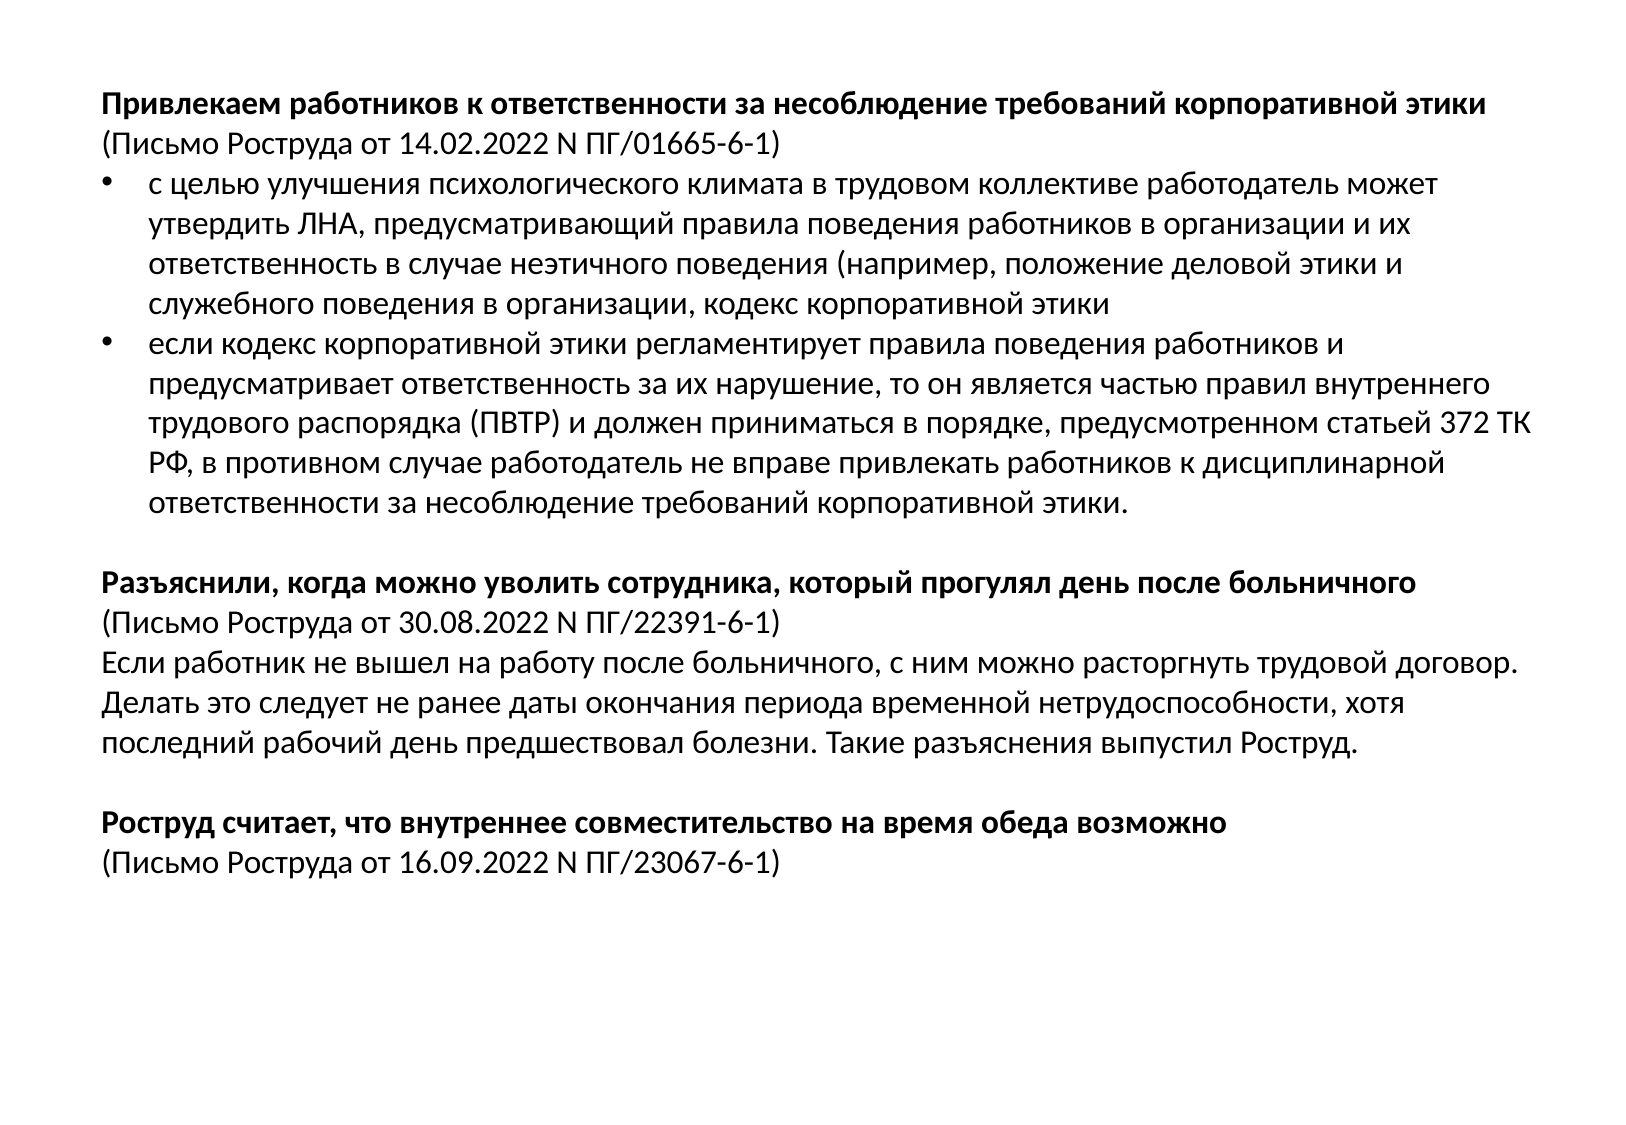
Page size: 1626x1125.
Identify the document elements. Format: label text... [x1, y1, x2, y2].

text_box Привлекаем работников к ответственности за несоблюдение требований корпоративной этики (Письмо Роструда от 14.02.2022 N ПГ/01665-6-1) с целью улучшения психологического климата в трудовом коллективе работодатель может утвердить ЛНА, предусматривающий правила поведения работников в организации и их ответственность в случае неэтичного поведения (например, положение деловой этики и служебного поведения в организации, кодекс корпоративной этики если кодекс корпоративной этики регламентирует правила поведения работников и предусматривает ответственность за их нарушение, то он является частью правил внутреннего трудового распорядка (ПВТР) и должен приниматься в порядке, предусмотренном статьей 372 ТК РФ, в противном случае работодатель не вправе привлекать работников к дисциплинарной ответственности за несоблюдение требований корпоративной этики. Разъяснили, когда можно уволить сотрудника, который прогулял день после больничного (Письмо Роструда от 30.08.2022 N ПГ/22391-6-1) Если работник не вышел на работу после больничного, с ним можно расторгнуть трудовой договор. Делать это следует не ранее даты окончания периода временной нетрудоспособности, хотя последний рабочий день предшествовал болезни. Такие разъяснения выпустил Роструд. Роструд считает, что внутреннее совместительство на время обеда возможно (Письмо Роструда от 16.09.2022 N ПГ/23067-6-1) [86, 73, 1581, 888]
